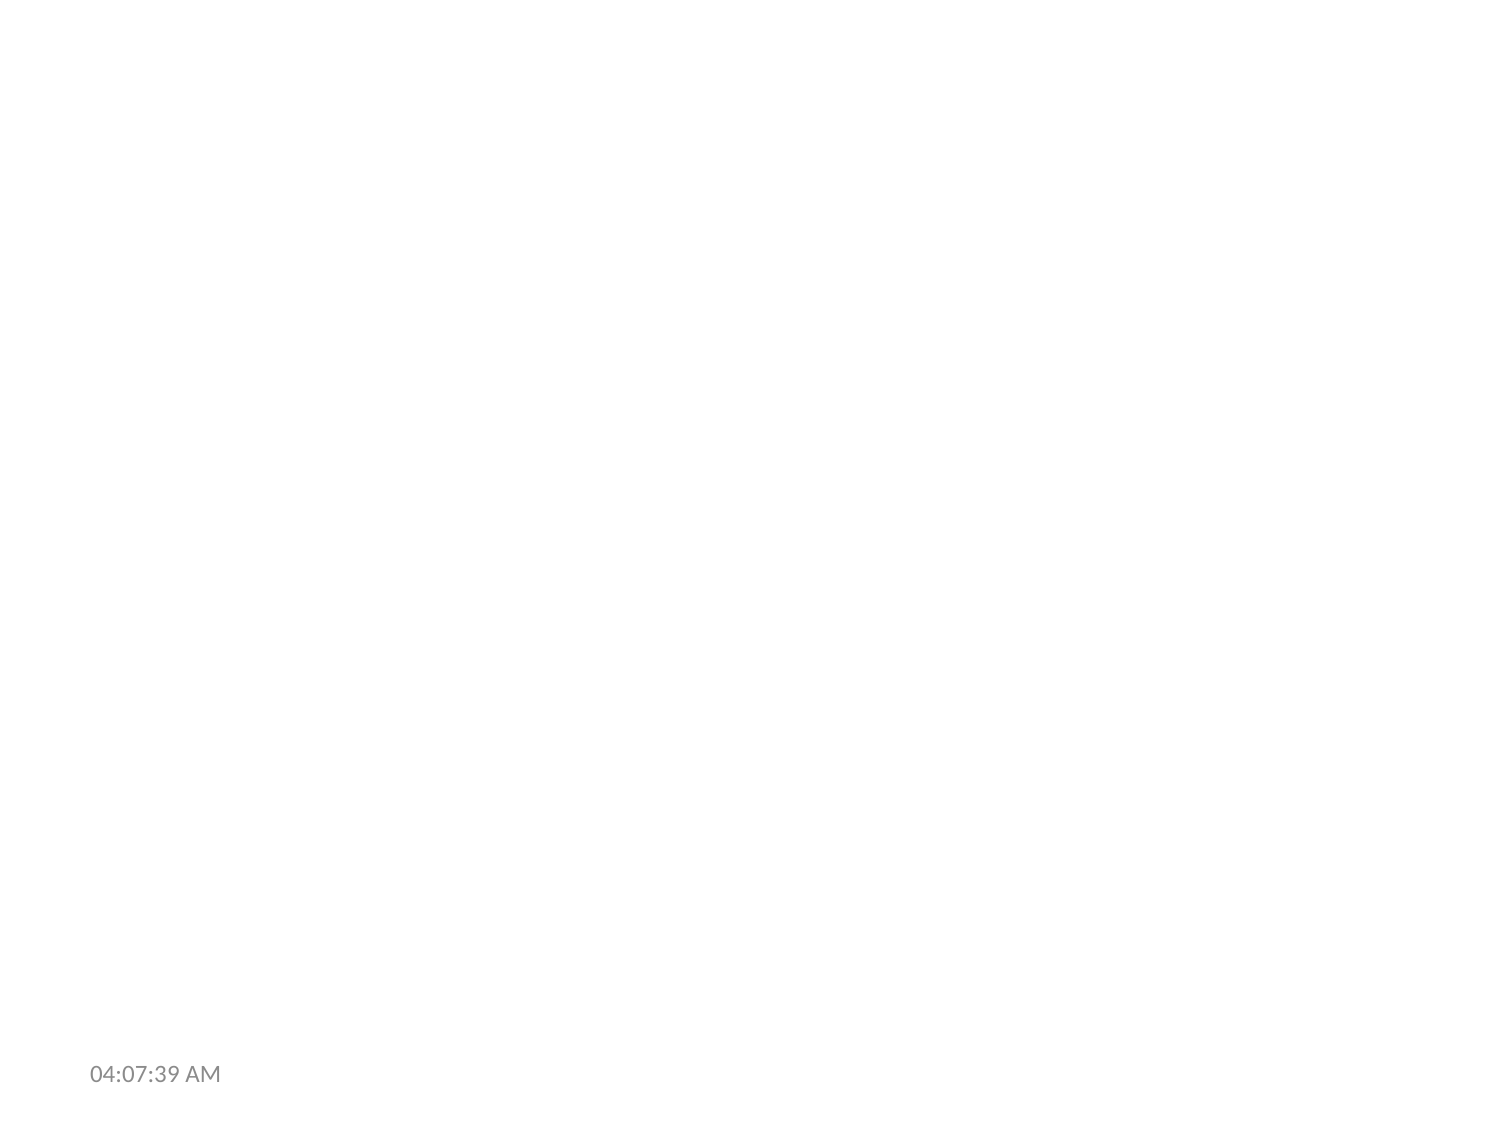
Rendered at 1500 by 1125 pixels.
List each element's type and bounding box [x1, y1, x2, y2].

slide_number [75, 1042, 425, 1103]
